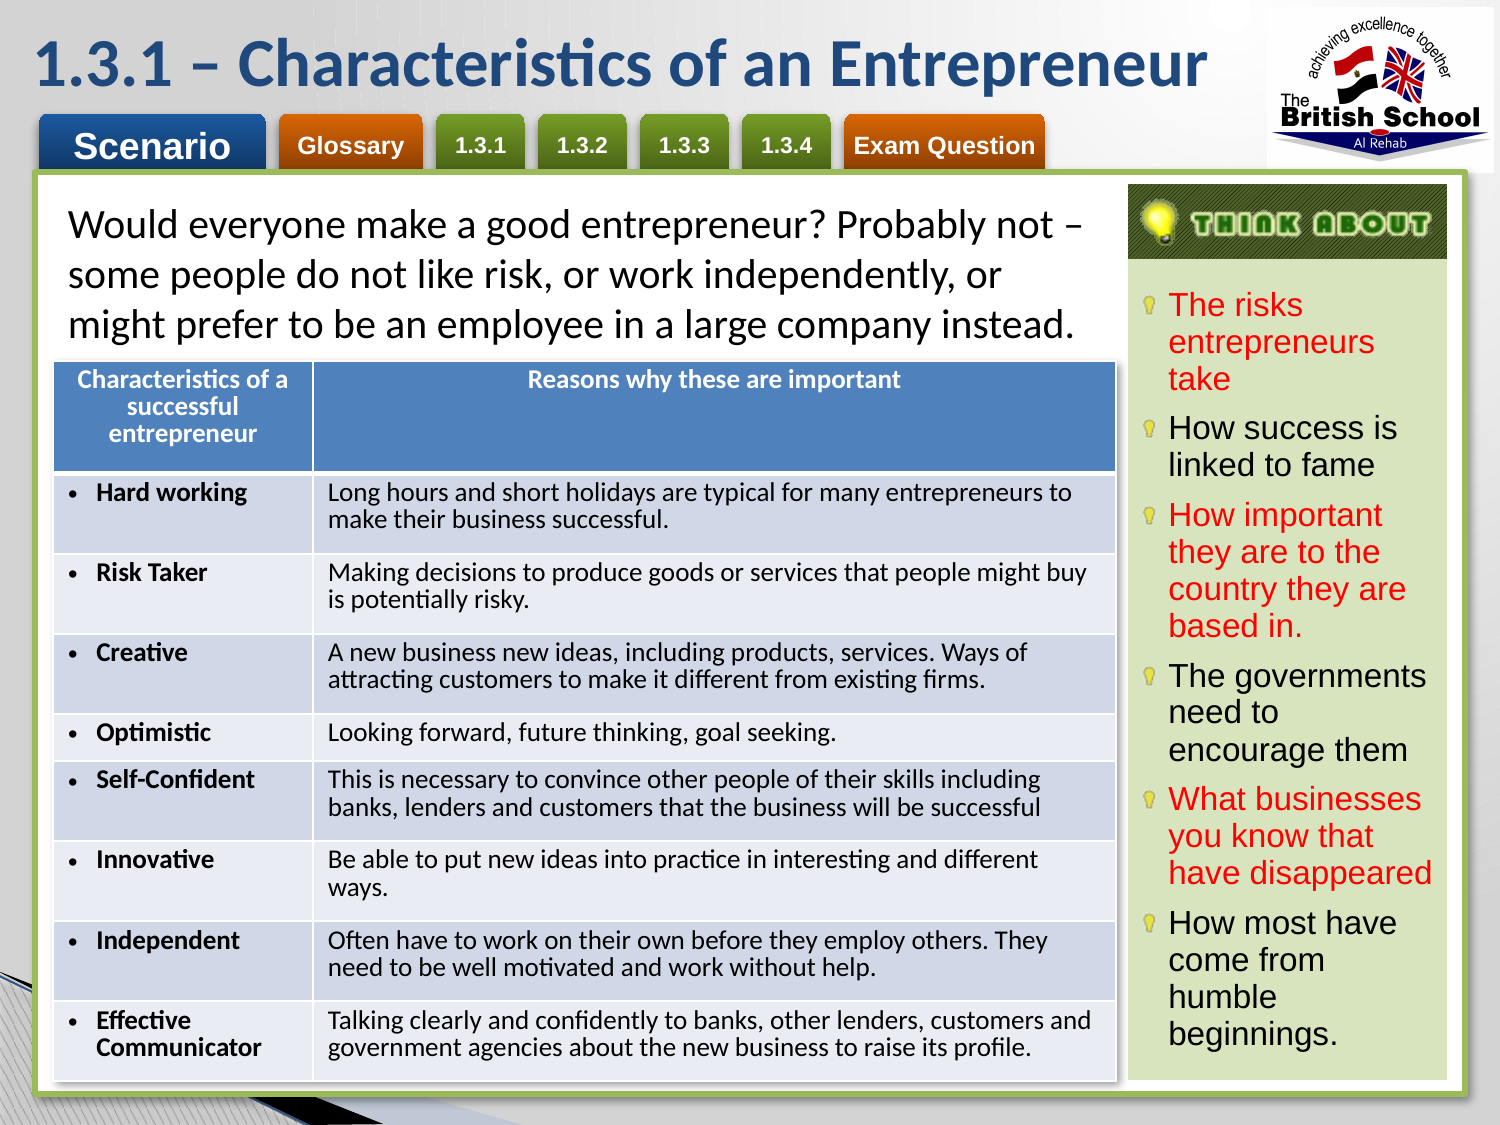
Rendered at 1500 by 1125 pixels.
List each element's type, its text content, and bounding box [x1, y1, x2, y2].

table_cell A new business new ideas, including products, services. Ways of attracting customers to make it different from existing firms. [314, 635, 1115, 713]
table_cell Making decisions to produce goods or services that people might buy is potentially risky. [314, 555, 1115, 633]
picture [1139, 195, 1436, 252]
picture [1139, 663, 1159, 688]
picture [1139, 292, 1159, 317]
table_cell This is necessary to convince other people of their skills including banks, lenders and customers that the business will be successful [314, 762, 1115, 840]
table_header [1128, 184, 1447, 259]
table_cell Risk Taker [54, 555, 312, 633]
picture [1139, 503, 1159, 527]
table_cell Effective Communicator [54, 1002, 312, 1080]
title 1.3.1 – Characteristics of an Entrepreneur [17, 7, 1282, 110]
table_cell Optimistic [54, 715, 312, 760]
table_cell Looking forward, future thinking, goal seeking. [314, 715, 1115, 760]
table_header Characteristics of a successful entrepreneur [54, 362, 312, 471]
table_cell Self-Confident [54, 762, 312, 840]
table_cell Creative [54, 635, 312, 713]
picture [1139, 416, 1159, 440]
picture [281, 1114, 303, 1125]
table_cell Independent [54, 922, 312, 1000]
picture [1139, 910, 1159, 935]
table_cell Often have to work on their own before they employ others. They need to be well motivated and work without help. [314, 922, 1115, 1000]
table_cell The risks entrepreneurs take How success is linked to fame How important they are to the country they are based in. The governments need to encourage them What businesses you know that have disappeared How most have come from humble beginnings. [1128, 259, 1447, 1080]
picture [1139, 787, 1159, 811]
table_cell Talking clearly and confidently to banks, other lenders, customers and government agencies about the new business to raise its profile. [314, 1002, 1115, 1080]
picture [1267, 7, 1495, 173]
table_cell Innovative [54, 842, 312, 920]
table_cell Hard working [54, 476, 312, 553]
table_cell Be able to put new ideas into practice in interesting and different ways. [314, 842, 1115, 920]
table_header Reasons why these are important [314, 362, 1115, 471]
text_box Would everyone make a good entrepreneur? Probably not – some people do not like risk, or work independently, or might prefer to be an employee in a large company instead. [53, 189, 1117, 355]
table_cell Long hours and short holidays are typical for many entrepreneurs to make their business successful. [314, 476, 1115, 553]
